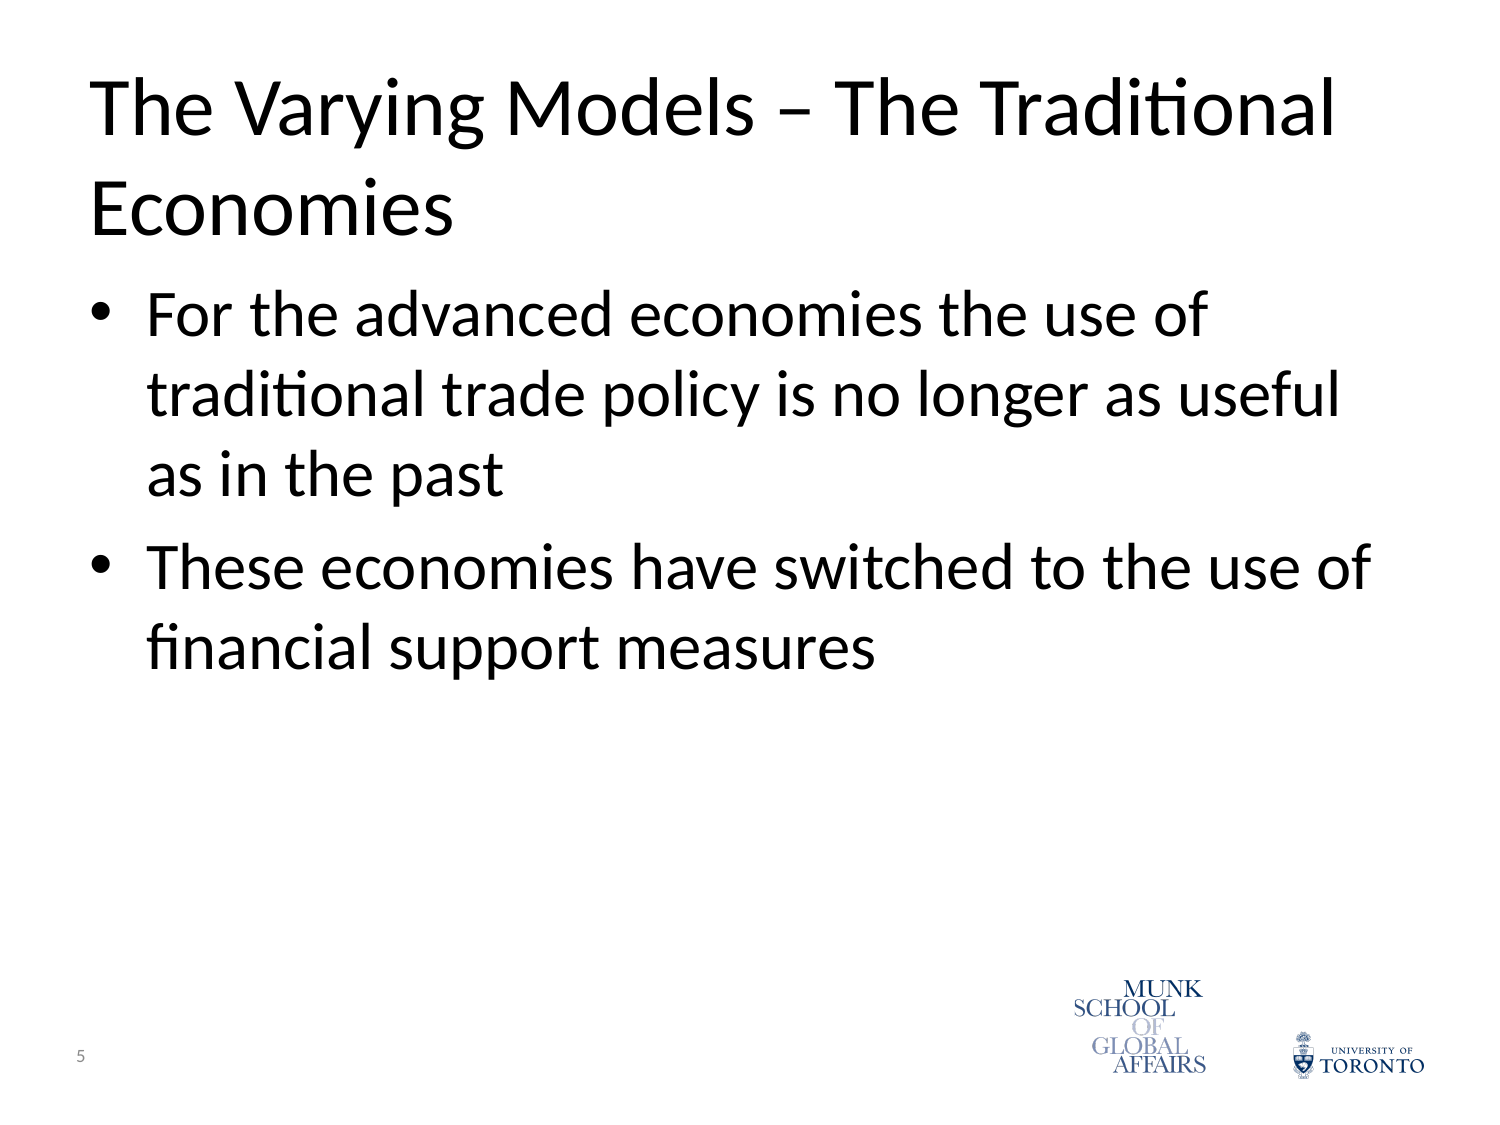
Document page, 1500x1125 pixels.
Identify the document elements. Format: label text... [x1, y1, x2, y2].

title The Varying Models – The Traditional Economies [75, 45, 1425, 233]
list For the advanced economies the use of traditional trade policy is no longer as useful as in the past These economies have switched to the use of financial support measures [75, 262, 1425, 939]
slide_number 4 [61, 1025, 412, 1086]
